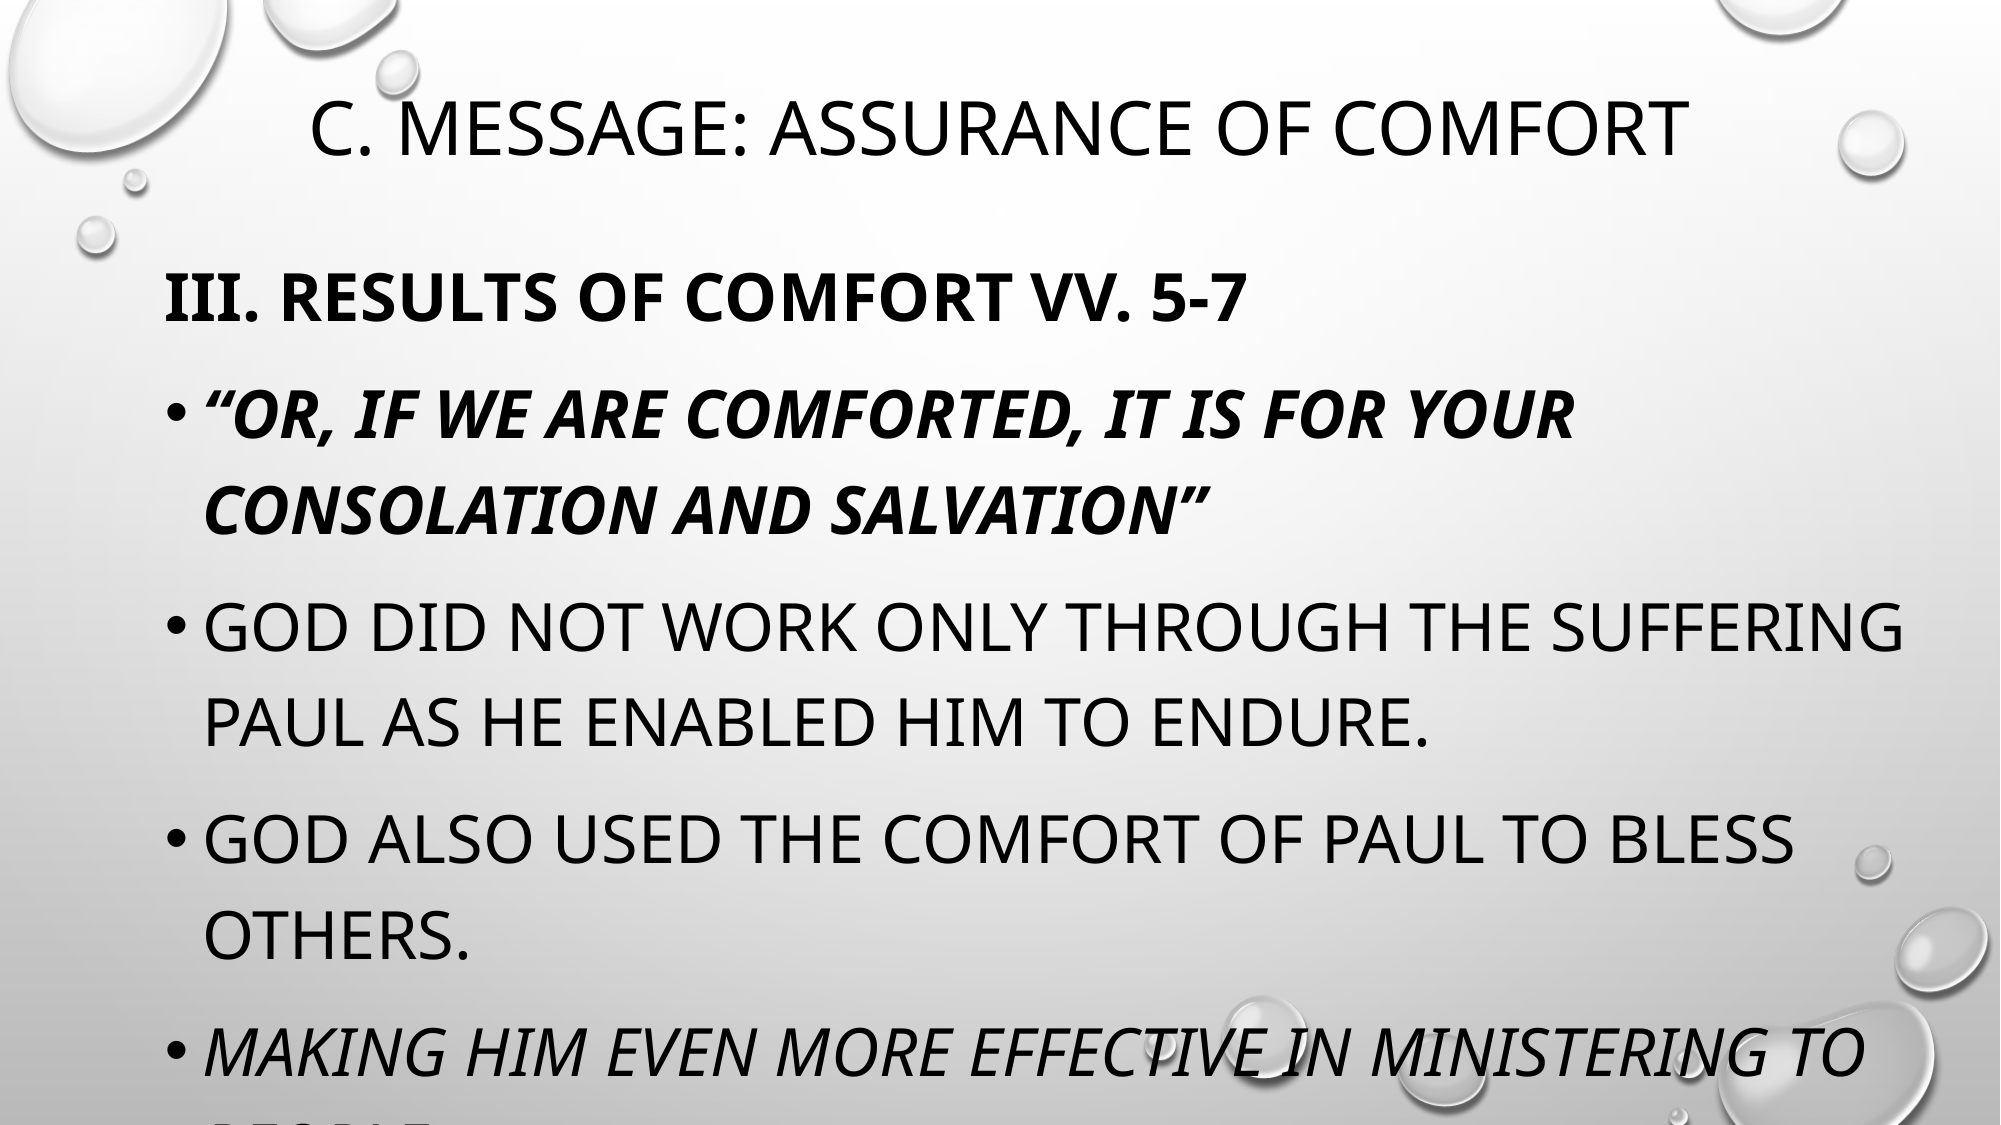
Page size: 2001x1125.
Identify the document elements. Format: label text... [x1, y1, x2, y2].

title c. message: assurance of comfort [149, 0, 1850, 231]
list III. results of comfort vv. 5-7 “Or, if we are comforted, it is for your consolation and salvation” God did not work only through the suffering Paul as He enabled him to endure. God also used the comfort of Paul to bless others. making him even more effective in ministering to people. [149, 231, 1962, 794]
picture [0, 0, 2000, 1125]
